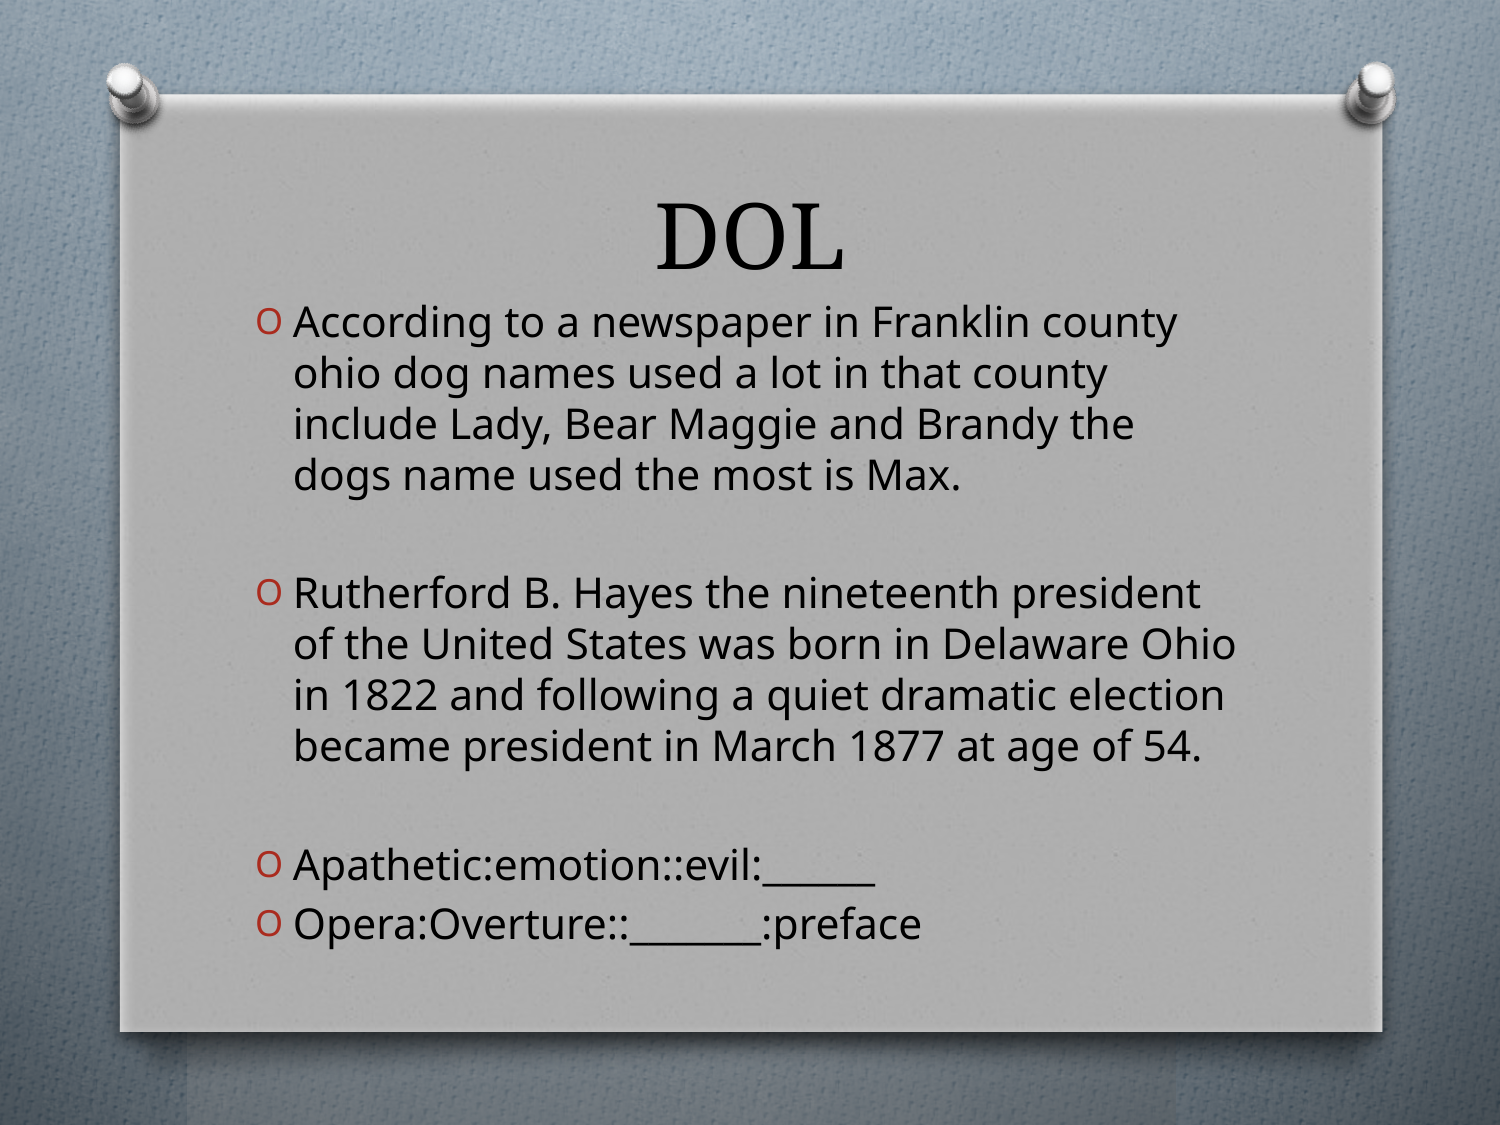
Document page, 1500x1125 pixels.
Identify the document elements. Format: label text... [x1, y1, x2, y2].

list According to a newspaper in Franklin county ohio dog names used a lot in that county include Lady, Bear Maggie and Brandy the dogs name used the most is Max. Rutherford B. Hayes the nineteenth president of the United States was born in Delaware Ohio in 1822 and following a quiet dramatic election became president in March 1877 at age of 54. Apathetic:emotion::evil:______ Opera:Overture::_______:preface [240, 287, 1257, 988]
picture [75, 29, 198, 153]
title DOL [179, 134, 1323, 332]
picture [1317, 35, 1439, 156]
